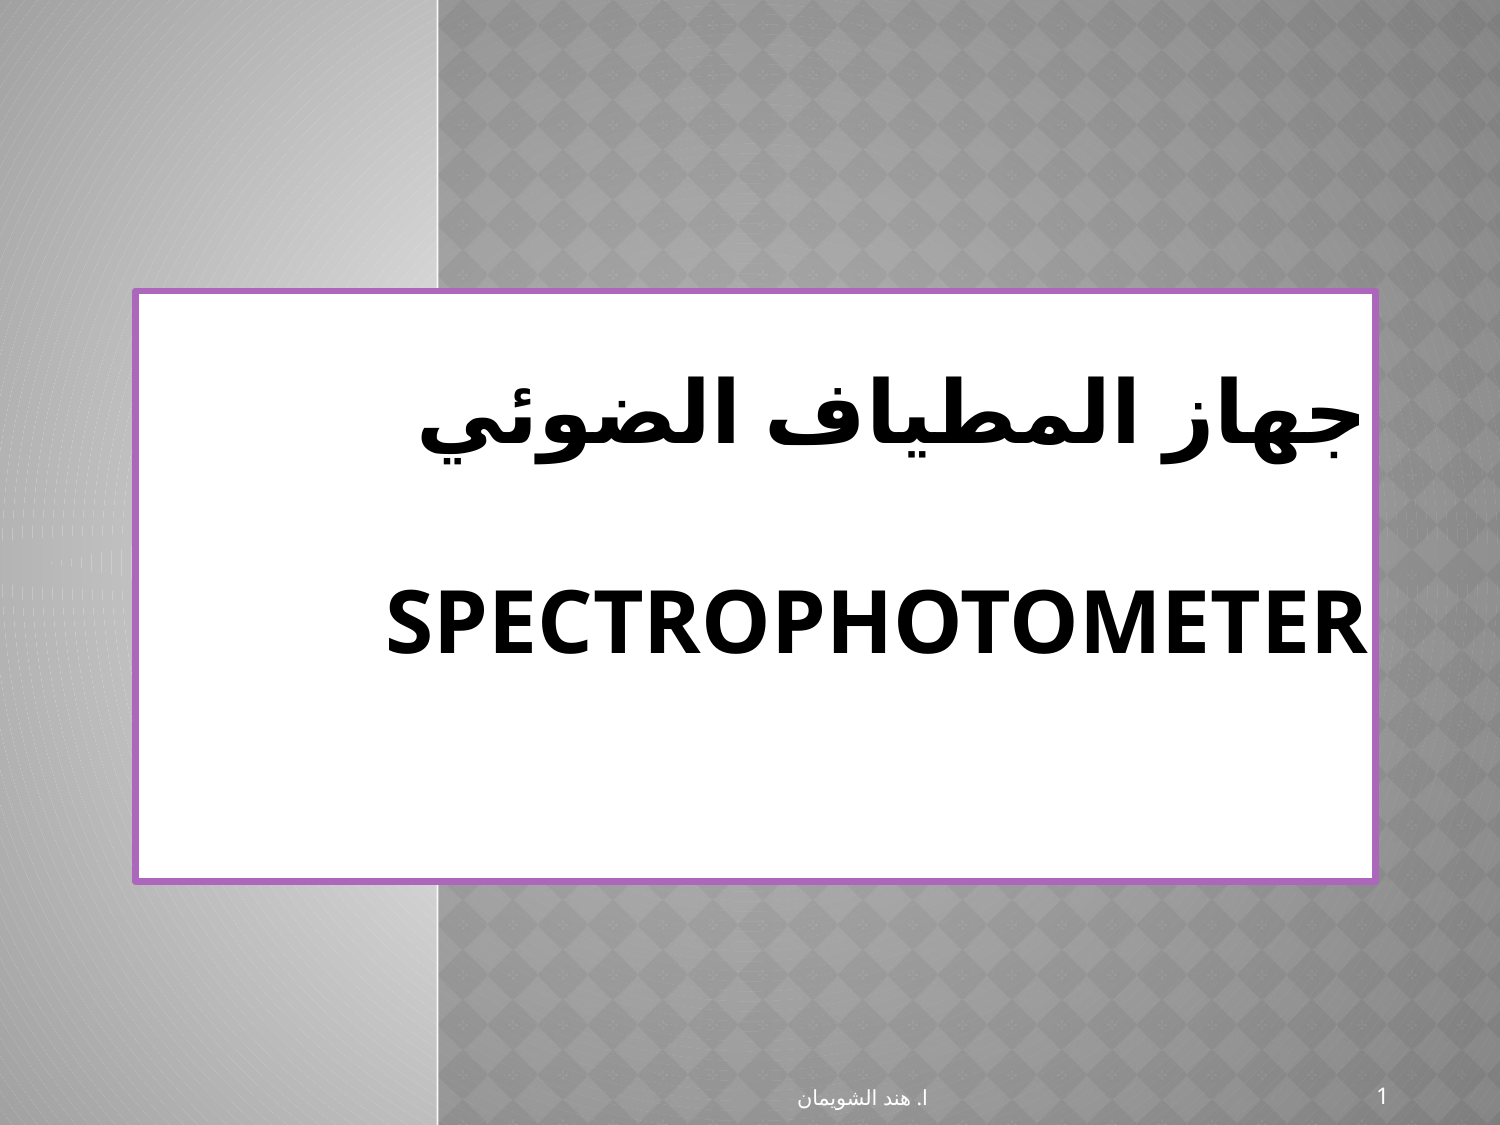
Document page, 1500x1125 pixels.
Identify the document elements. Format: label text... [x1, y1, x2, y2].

title جهاز المطياف الضوئي spectrophotometer [132, 288, 1379, 885]
slide_number 1 [1292, 1075, 1390, 1113]
footer ا. هند الشويمان [462, 1075, 943, 1114]
